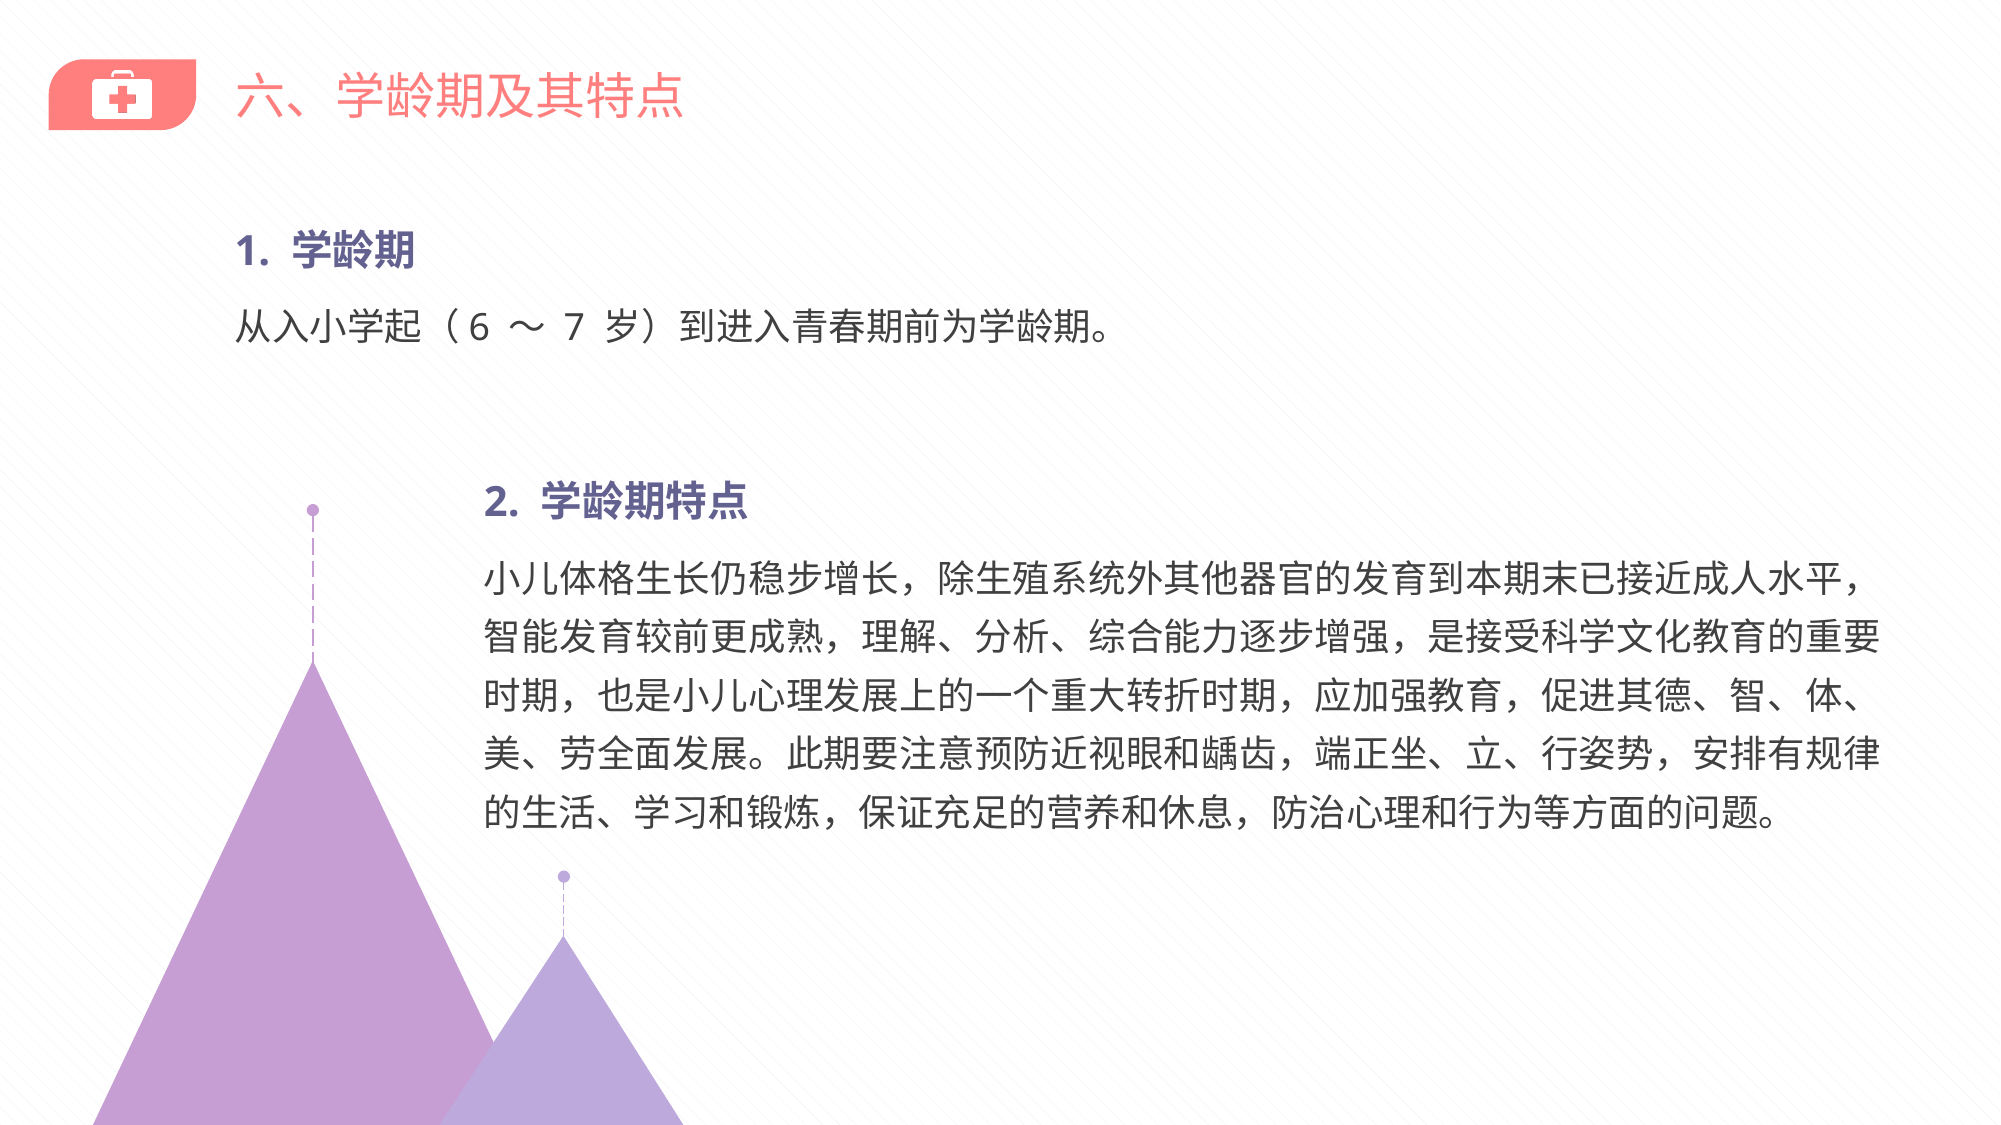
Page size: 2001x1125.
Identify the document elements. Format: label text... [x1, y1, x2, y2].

text_box 小儿体格生长仍稳步增长，除生殖系统外其他器官的发育到本期末已接近成人水平，智能发育较前更成熟，理解、分析、综合能力逐步增强，是接受科学文化教育的重要时期，也是小儿心理发展上的一个重大转折时期，应加强教育，促进其德、智、体、美、劳全面发展。此期要注意预防近视眼和龋齿，端正坐、立、行姿势，安排有规律的生活、学习和锻炼，保证充足的营养和休息，防治心理和行为等方面的问题。 [469, 533, 1896, 775]
text_box 2. 学龄期特点 [469, 466, 927, 526]
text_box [48, 50, 1934, 139]
text_box 从入小学起（6 ～ 7 岁）到进入青春期前为学龄期。 [219, 282, 1815, 460]
text_box [91, 659, 494, 1125]
text_box 1. 学龄期 [219, 215, 551, 275]
text_box [438, 934, 685, 1125]
